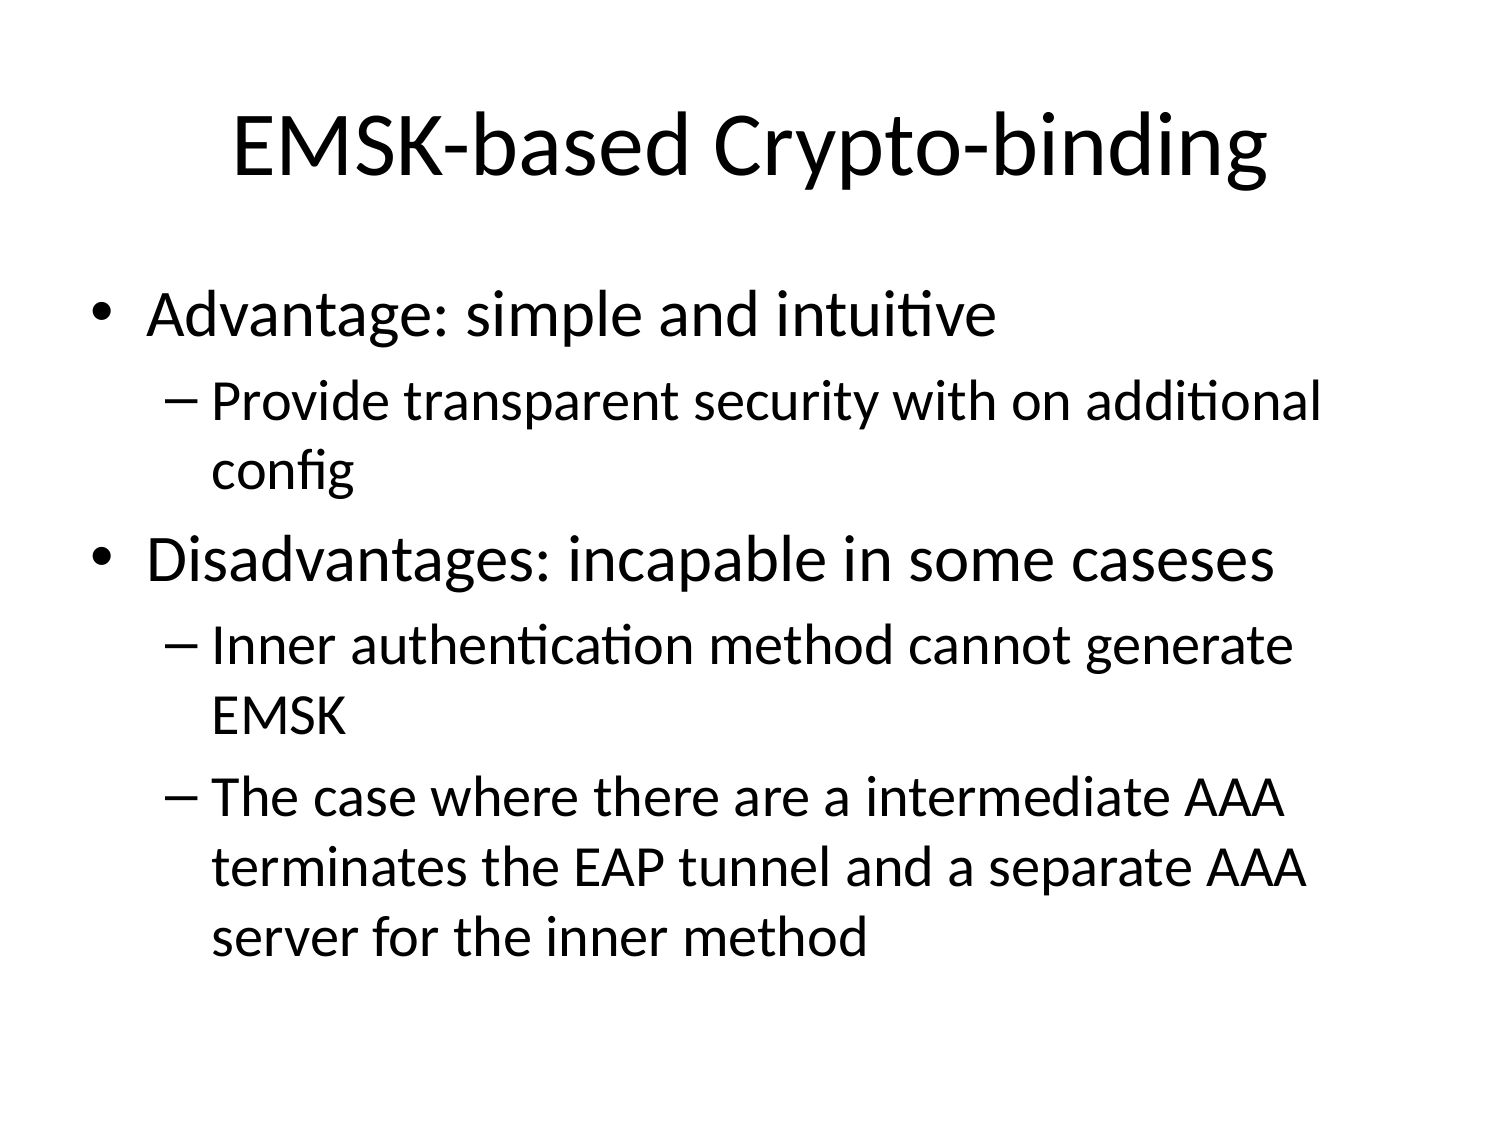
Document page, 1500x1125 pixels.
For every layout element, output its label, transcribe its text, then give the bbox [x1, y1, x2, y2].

list Advantage: simple and intuitive Provide transparent security with on additional config Disadvantages: incapable in some caseses Inner authentication method cannot generate EMSK The case where there are a intermediate AAA terminates the EAP tunnel and a separate AAA server for the inner method [75, 262, 1425, 1005]
title EMSK-based Crypto-binding [75, 45, 1425, 233]
